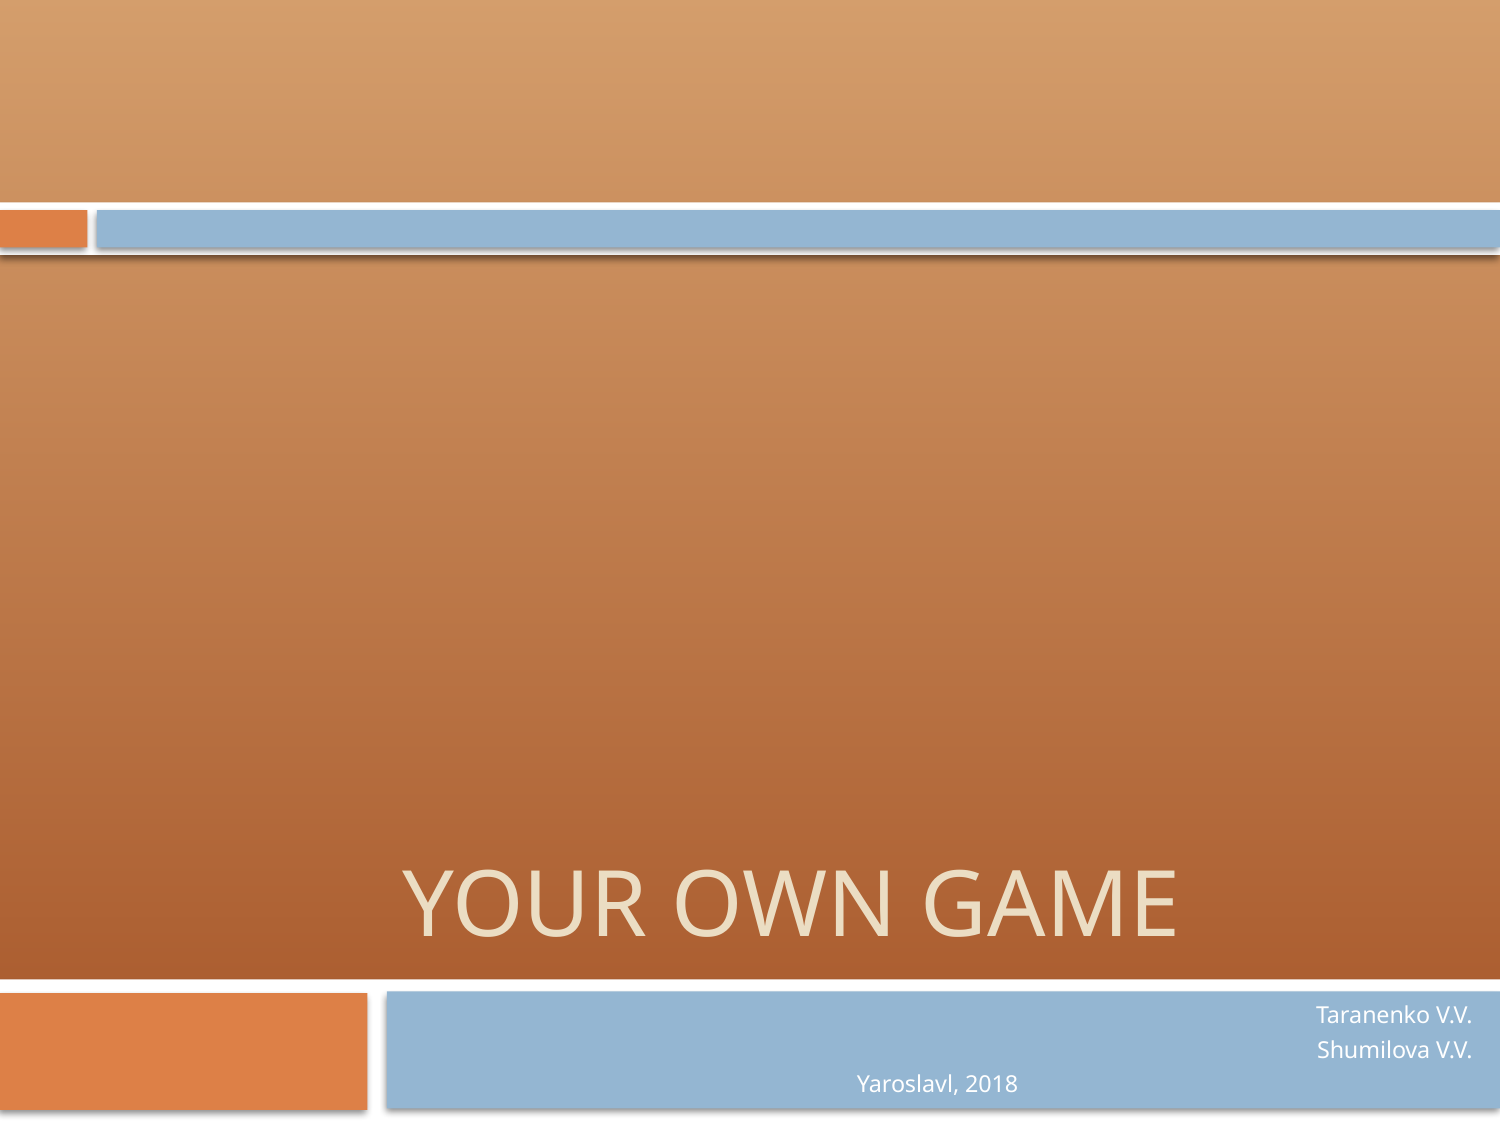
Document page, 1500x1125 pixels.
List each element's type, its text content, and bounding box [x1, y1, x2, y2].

subtitle Taranenko V.V. Shumilova V.V. Yaroslavl, 2018 [387, 992, 1488, 1105]
title Your own game [387, 662, 1450, 963]
